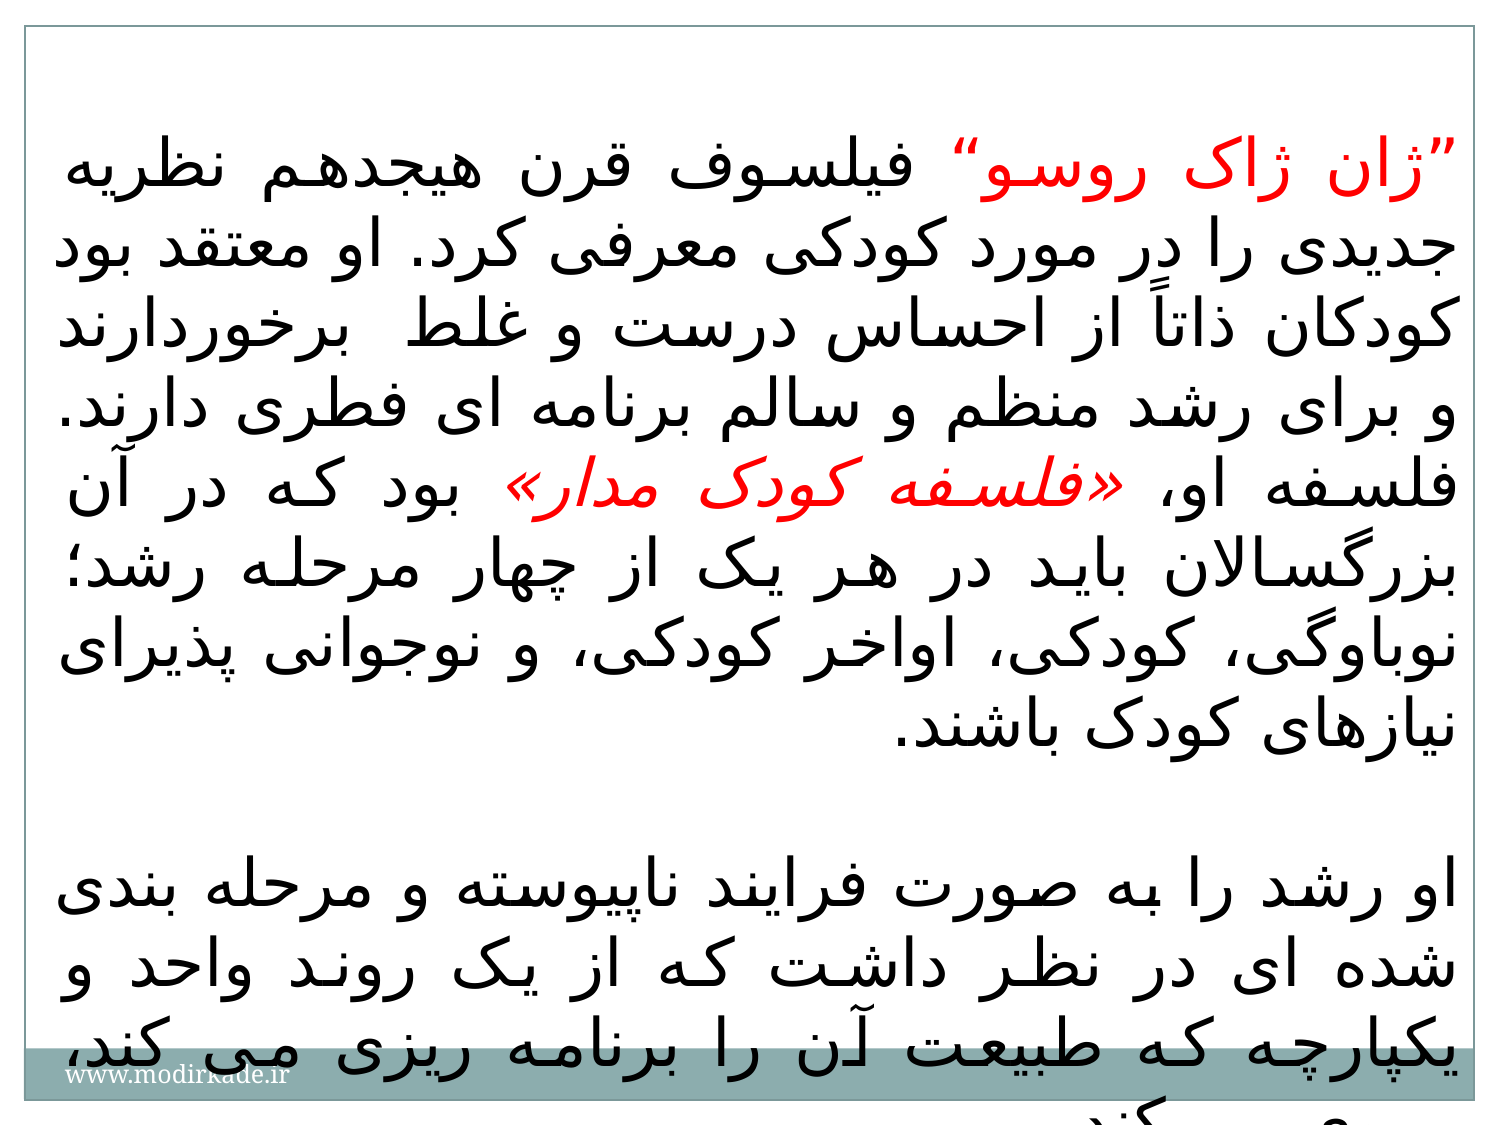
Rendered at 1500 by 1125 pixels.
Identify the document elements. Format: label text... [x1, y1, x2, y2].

footer www.modirkade.ir [50, 1051, 638, 1112]
text_box ”ژان ژاک روسو“ فیلسوف قرن هیجدهم نظریه جدیدی را در مورد کودکی معرفی کرد. او معتقد بود کودکان ذاتاً از احساس درست و غلط برخوردارند و برای رشد منظم و سالم برنامه ای فطری دارند. فلسفه او، «فلسفه کودک مدار» بود که در آن بزرگسالان باید در هر یک از چهار مرحله رشد؛ نوباوگی، کودکی، اواخر کودکی، و نوجوانی پذیرای نیازهای کودک باشند. او رشد را به صورت فرایند ناپیوسته و مرحله بندی شده ای در نظر داشت که از یک روند واحد و یکپارچه که طبیعت آن را برنامه ریزی می کند، پیروی می کند. [37, 112, 1475, 1125]
